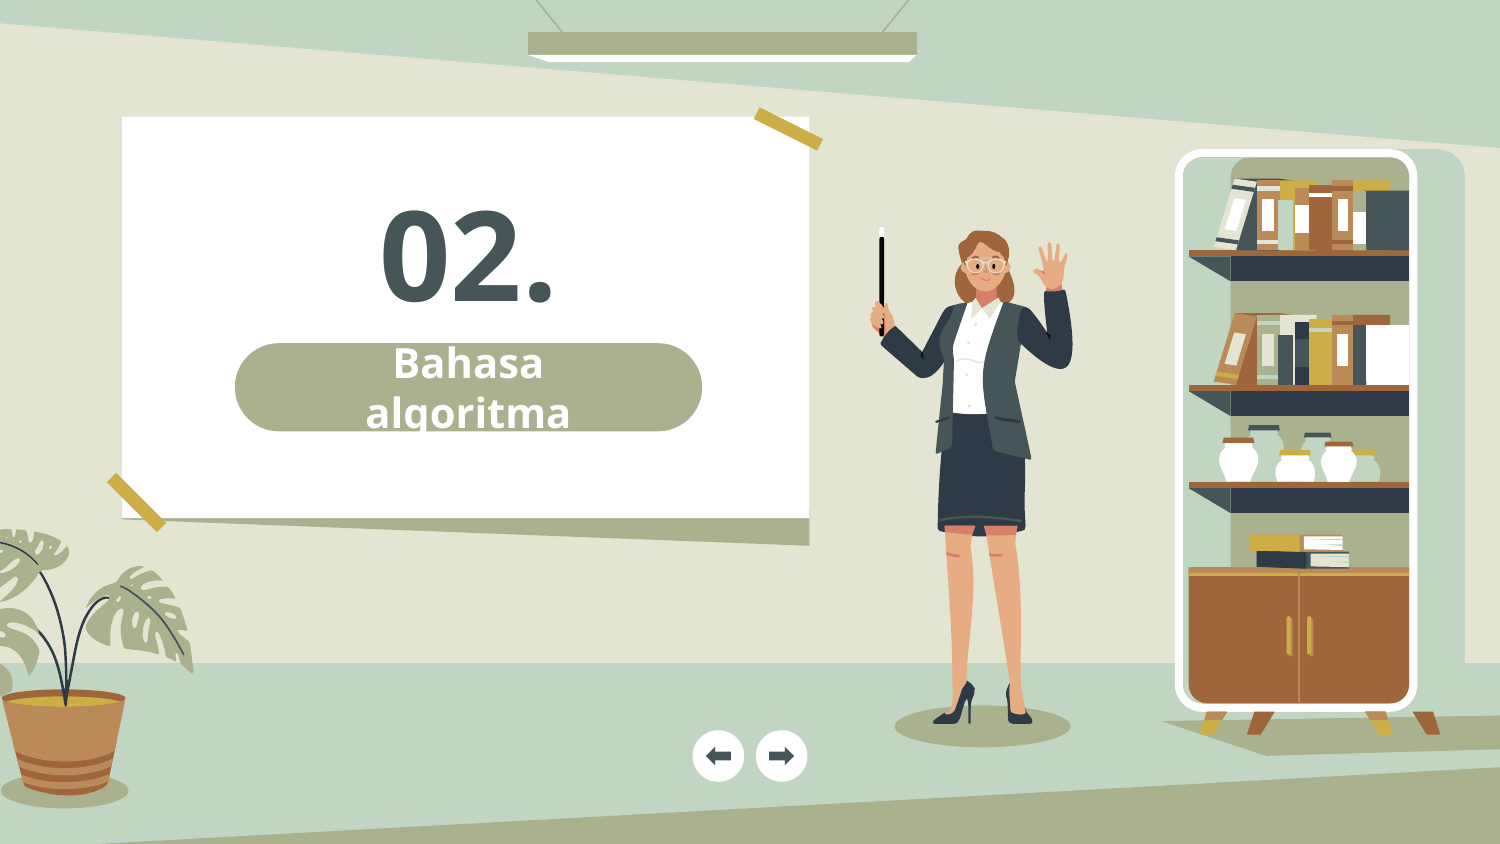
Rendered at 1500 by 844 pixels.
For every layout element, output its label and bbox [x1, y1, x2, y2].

text_box [868, 226, 1082, 748]
text_box [755, 730, 808, 782]
text_box [692, 730, 745, 782]
text_box [705, 746, 731, 766]
text_box [0, 528, 194, 809]
text_box [769, 746, 795, 766]
text_box [106, 106, 824, 546]
